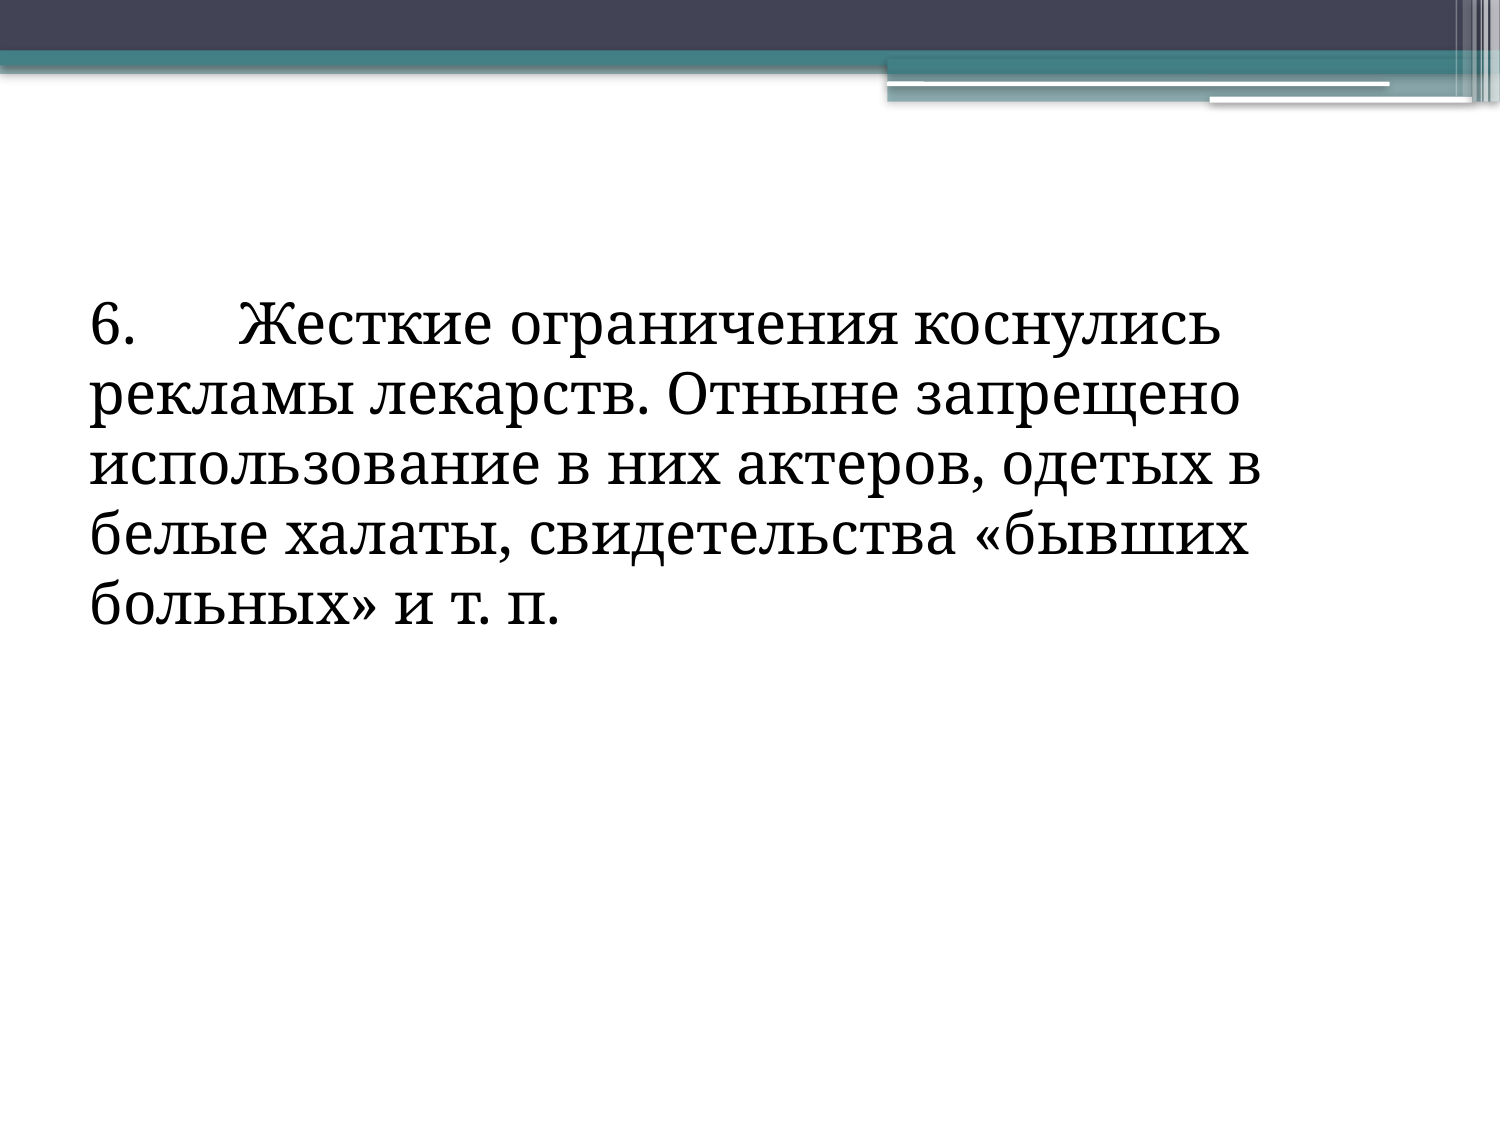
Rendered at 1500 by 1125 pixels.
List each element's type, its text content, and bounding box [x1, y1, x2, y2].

list 6. Жесткие ограничения коснулись рекламы лекарств. Отныне запрещено использование в них актеров, одетых в белые халаты, свидетельства «бывших больных» и т. п. [75, 278, 1425, 1005]
